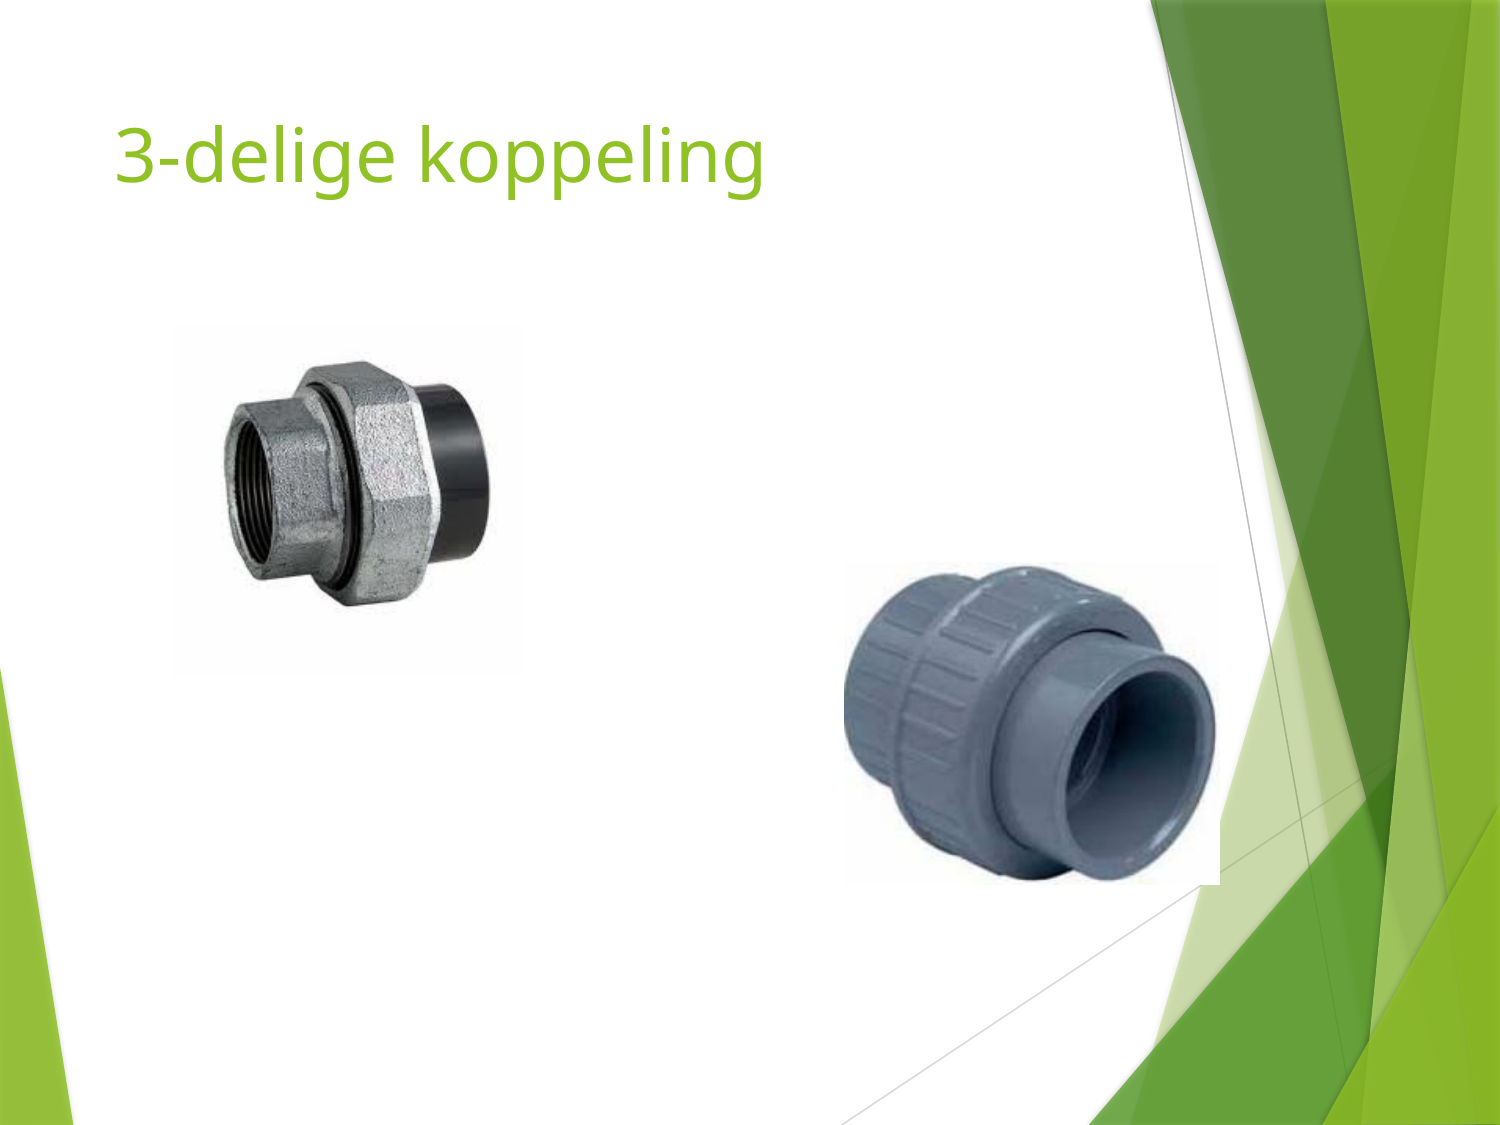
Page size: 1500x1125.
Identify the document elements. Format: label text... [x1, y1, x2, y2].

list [170, 325, 522, 677]
title 3-delige koppeling [99, 99, 1142, 317]
picture [843, 561, 1220, 885]
